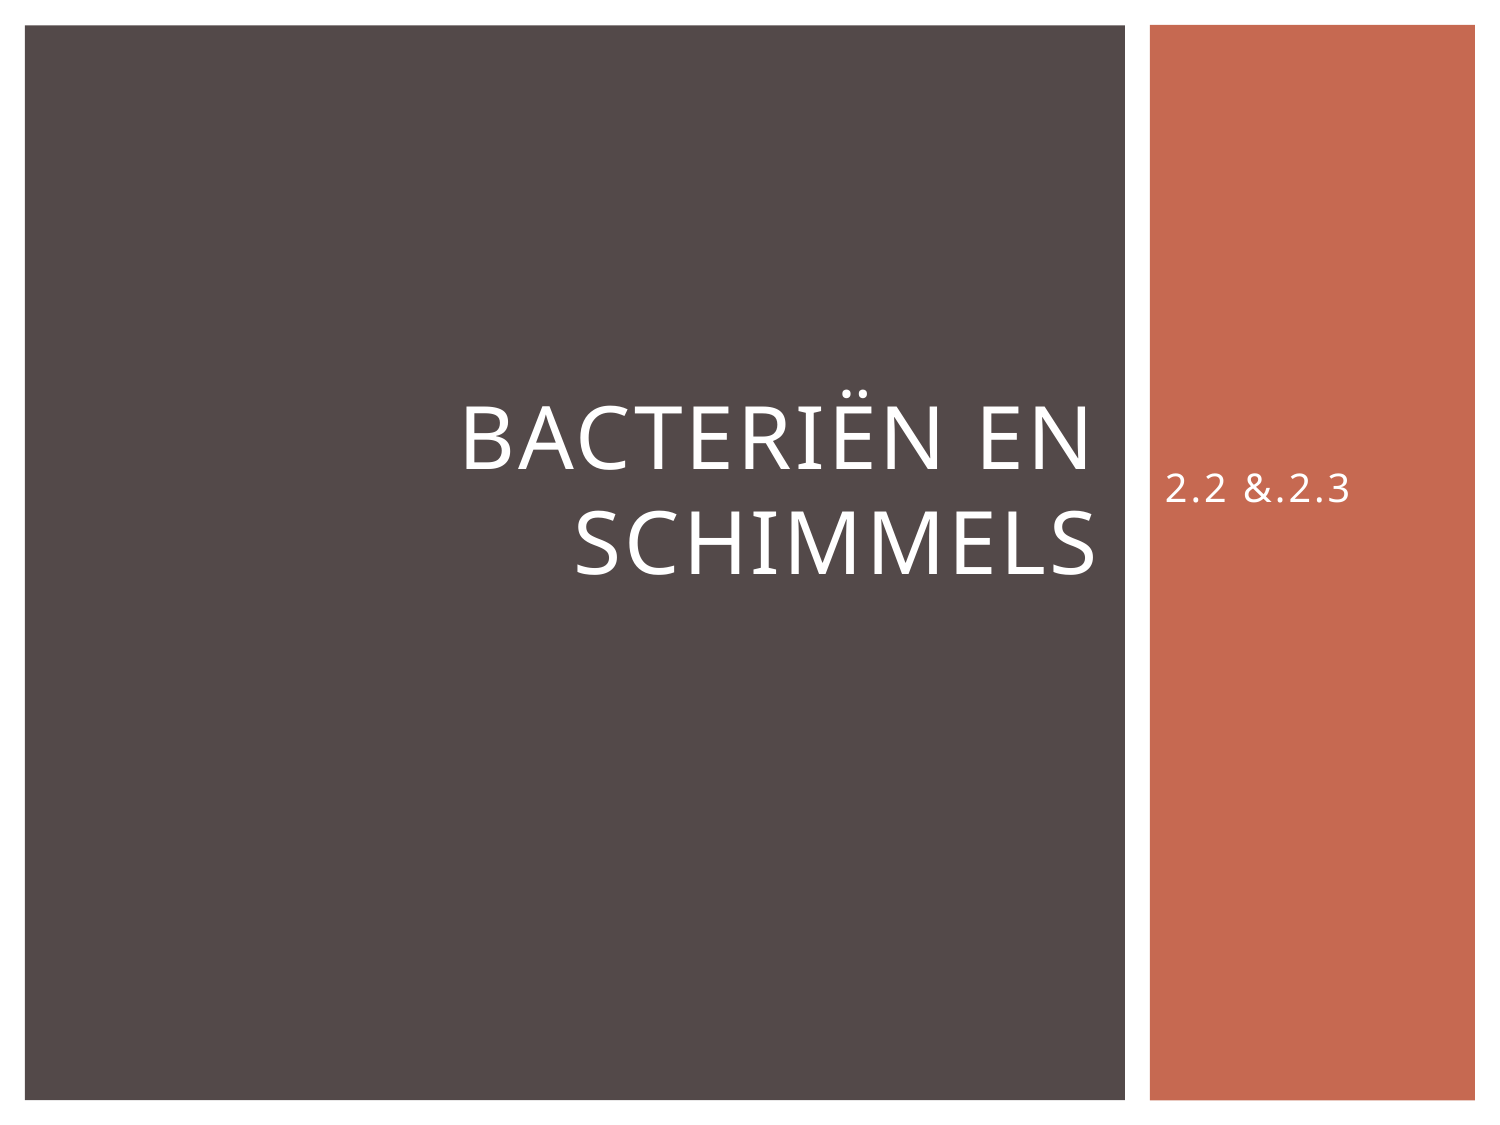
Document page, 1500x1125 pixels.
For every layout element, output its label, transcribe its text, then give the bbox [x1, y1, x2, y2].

subtitle 2.2 &.2.3 [1149, 336, 1475, 637]
title Bacteriën en schimmels [75, 336, 1113, 637]
